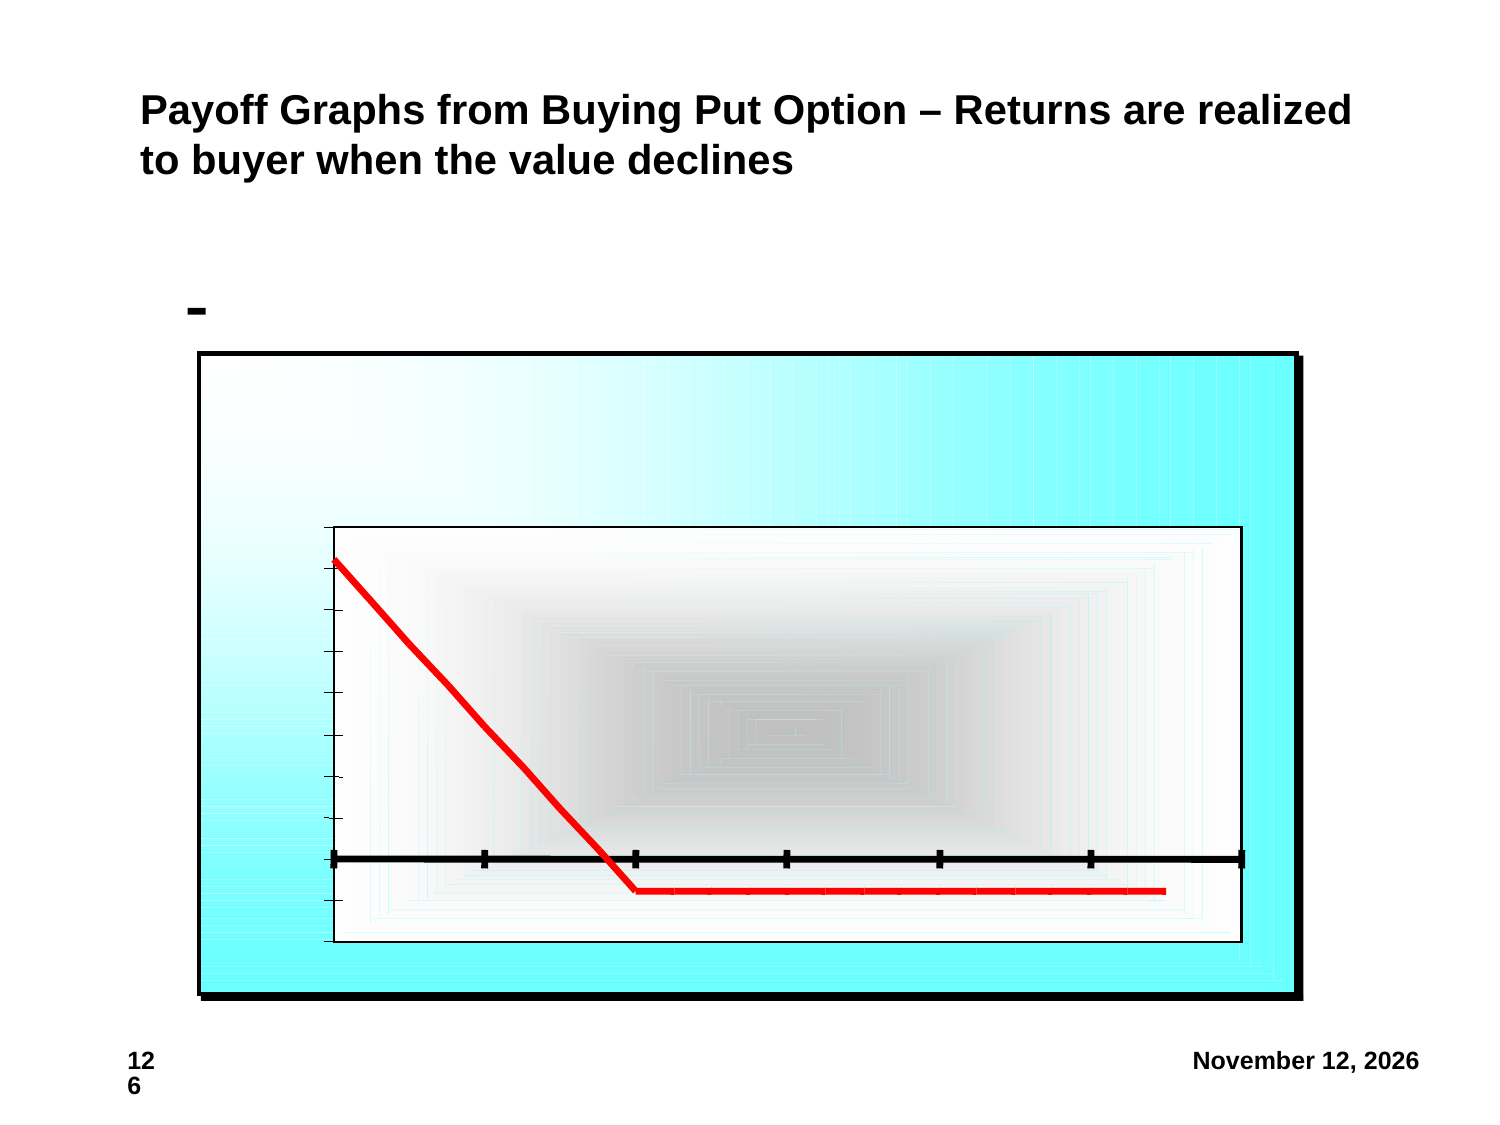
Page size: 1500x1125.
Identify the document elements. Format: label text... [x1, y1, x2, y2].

title Payoff Graphs from Buying Put Option – Returns are realized to buyer when the value declines [124, 74, 1376, 226]
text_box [182, 307, 1318, 1013]
